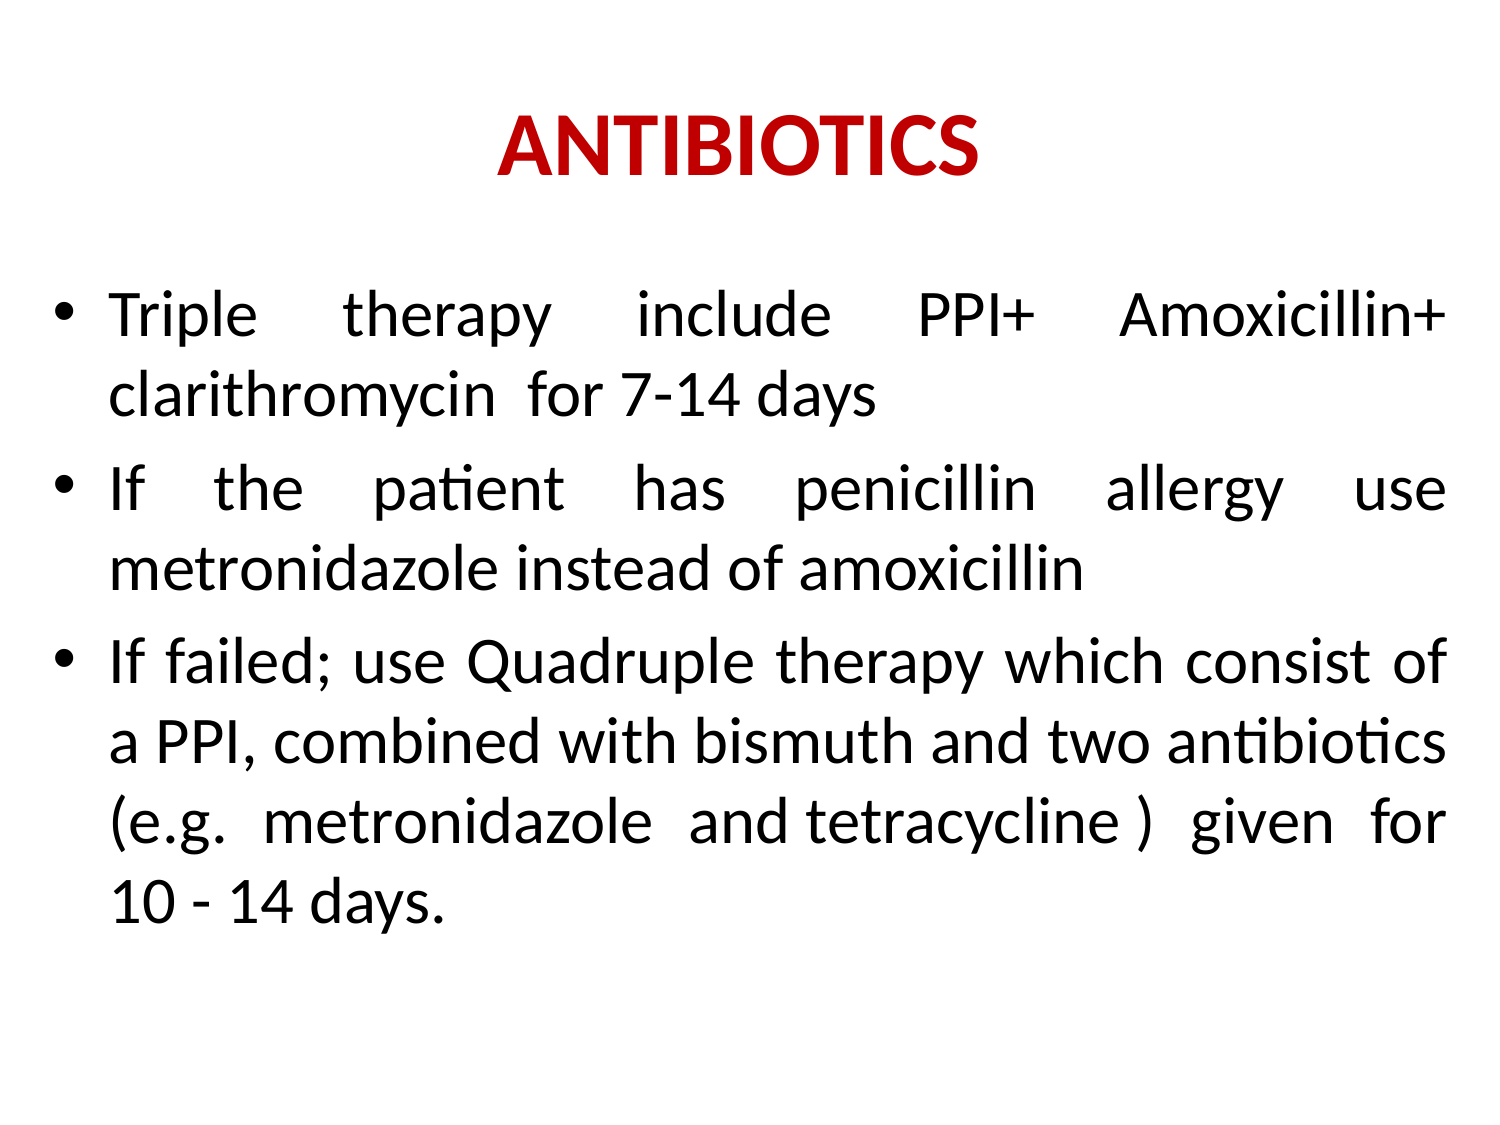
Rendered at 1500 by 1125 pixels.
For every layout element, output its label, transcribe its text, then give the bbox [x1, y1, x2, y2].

title ANTIBIOTICS [75, 45, 1425, 233]
list Triple therapy include PPI+ Amoxicillin+ clarithromycin for 7-14 days If the patient has penicillin allergy use metronidazole instead of amoxicillin If failed; use Quadruple therapy which consist of a PPI, combined with bismuth and two antibiotics (e.g. metronidazole and tetracycline ) given for 10 - 14 days. [37, 262, 1463, 1005]
